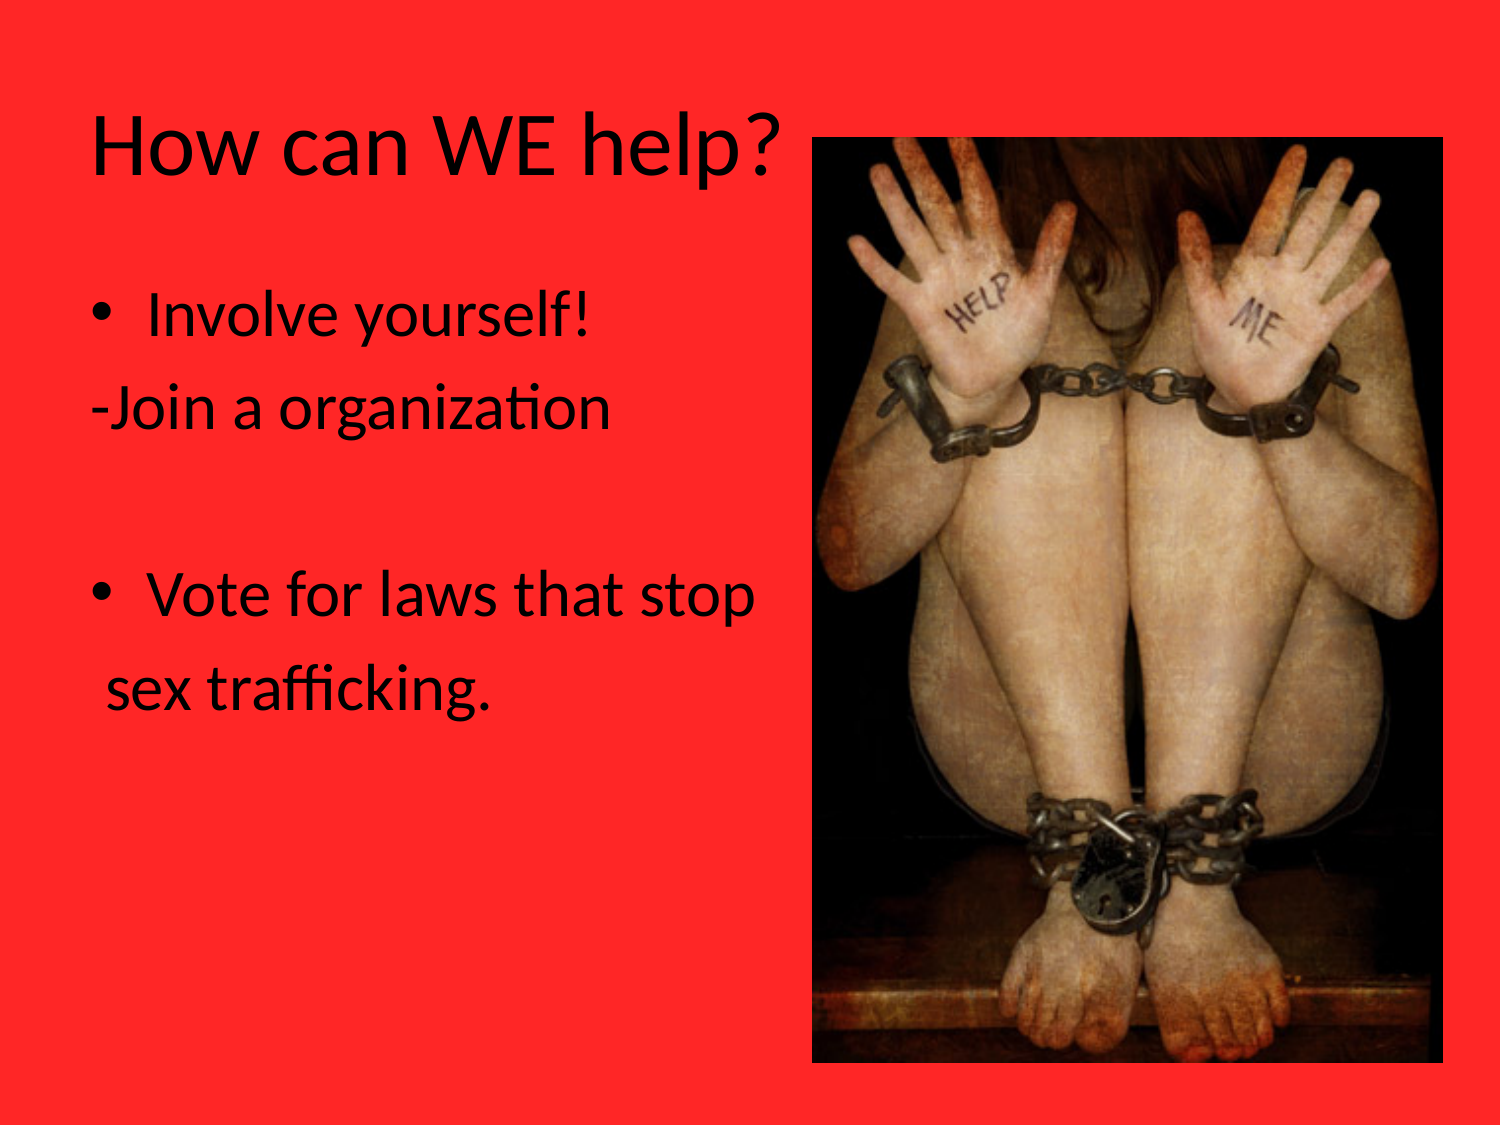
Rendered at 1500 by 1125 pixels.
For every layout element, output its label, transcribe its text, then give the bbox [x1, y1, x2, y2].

list Involve yourself! -Join a organization Vote for laws that stop sex trafficking. [75, 262, 807, 1005]
picture [812, 137, 1443, 1063]
title How can WE help? [75, 45, 1425, 233]
